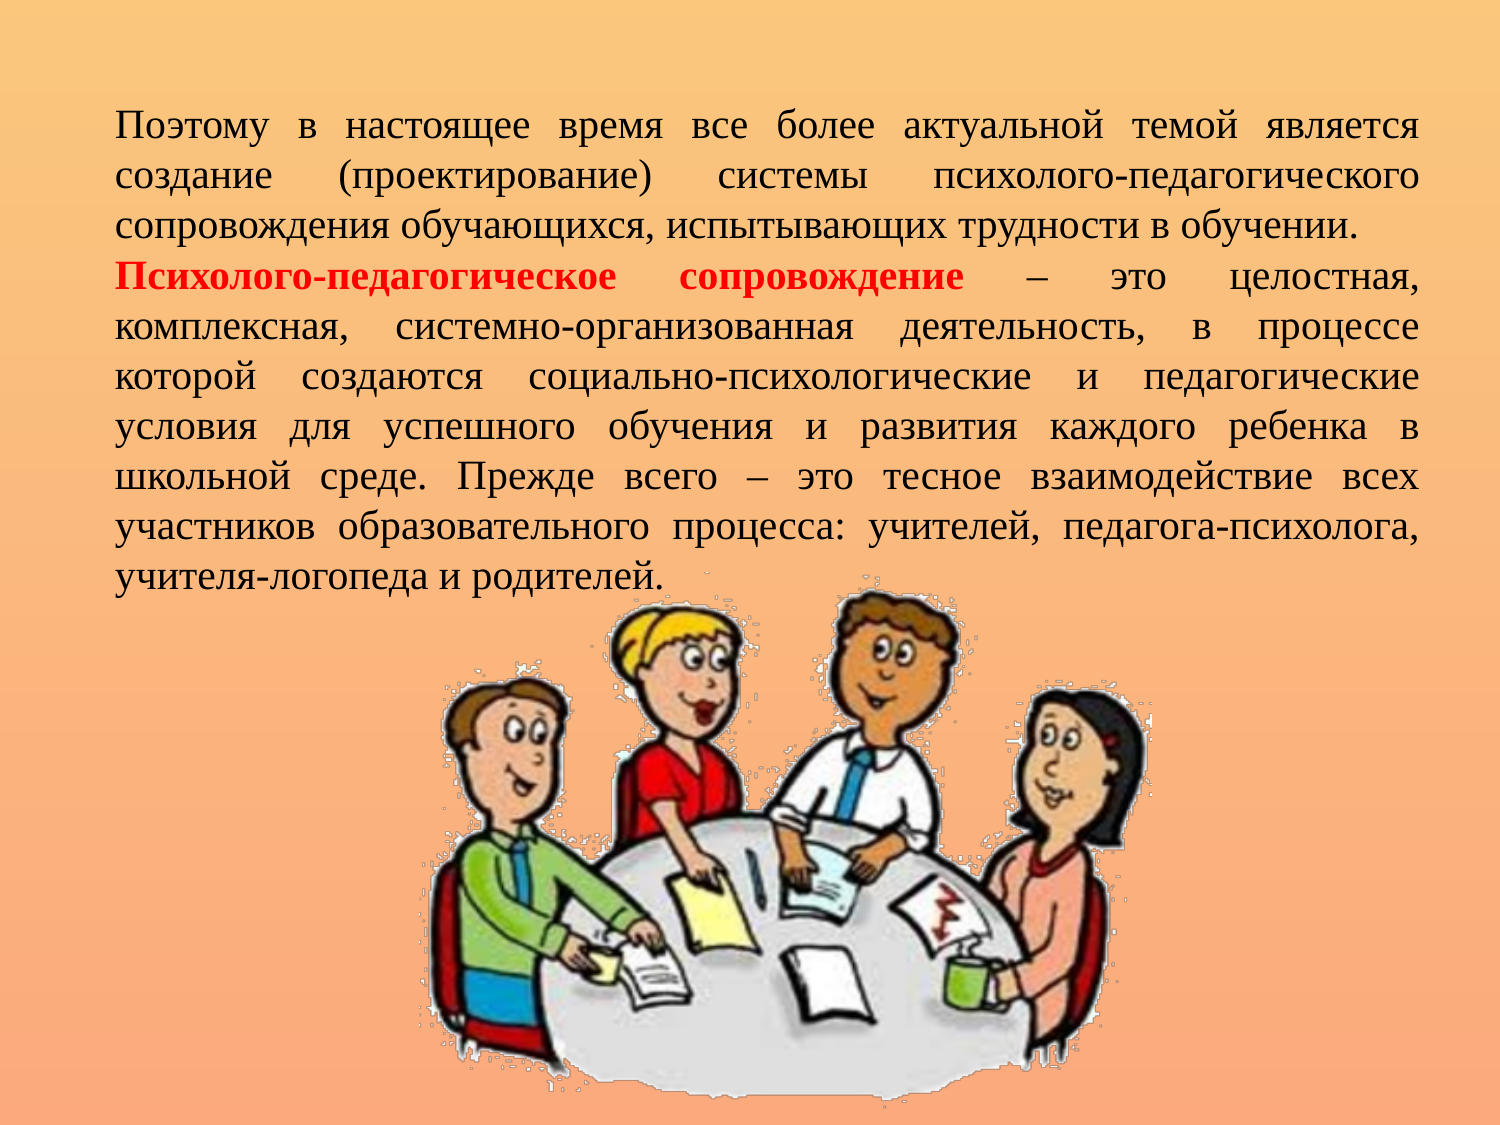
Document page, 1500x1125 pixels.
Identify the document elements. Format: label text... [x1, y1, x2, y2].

picture [418, 572, 1152, 1125]
text_box Поэтому в настоящее время все более актуальной темой является создание (проектирование) системы психолого-педагогического сопровождения обучающихся, испытывающих трудности в обучении. Психолого-педагогическое сопровождение – это целостная, комплексная, системно-организованная деятельность, в процессе которой создаются социально-психологические и педагогические условия для успешного обучения и развития каждого ребенка в школьной среде. Прежде всего – это тесное взаимодействие всех участников образовательного процесса: учителей, педагога-психолога, учителя-логопеда и родителей. [100, 89, 1436, 650]
